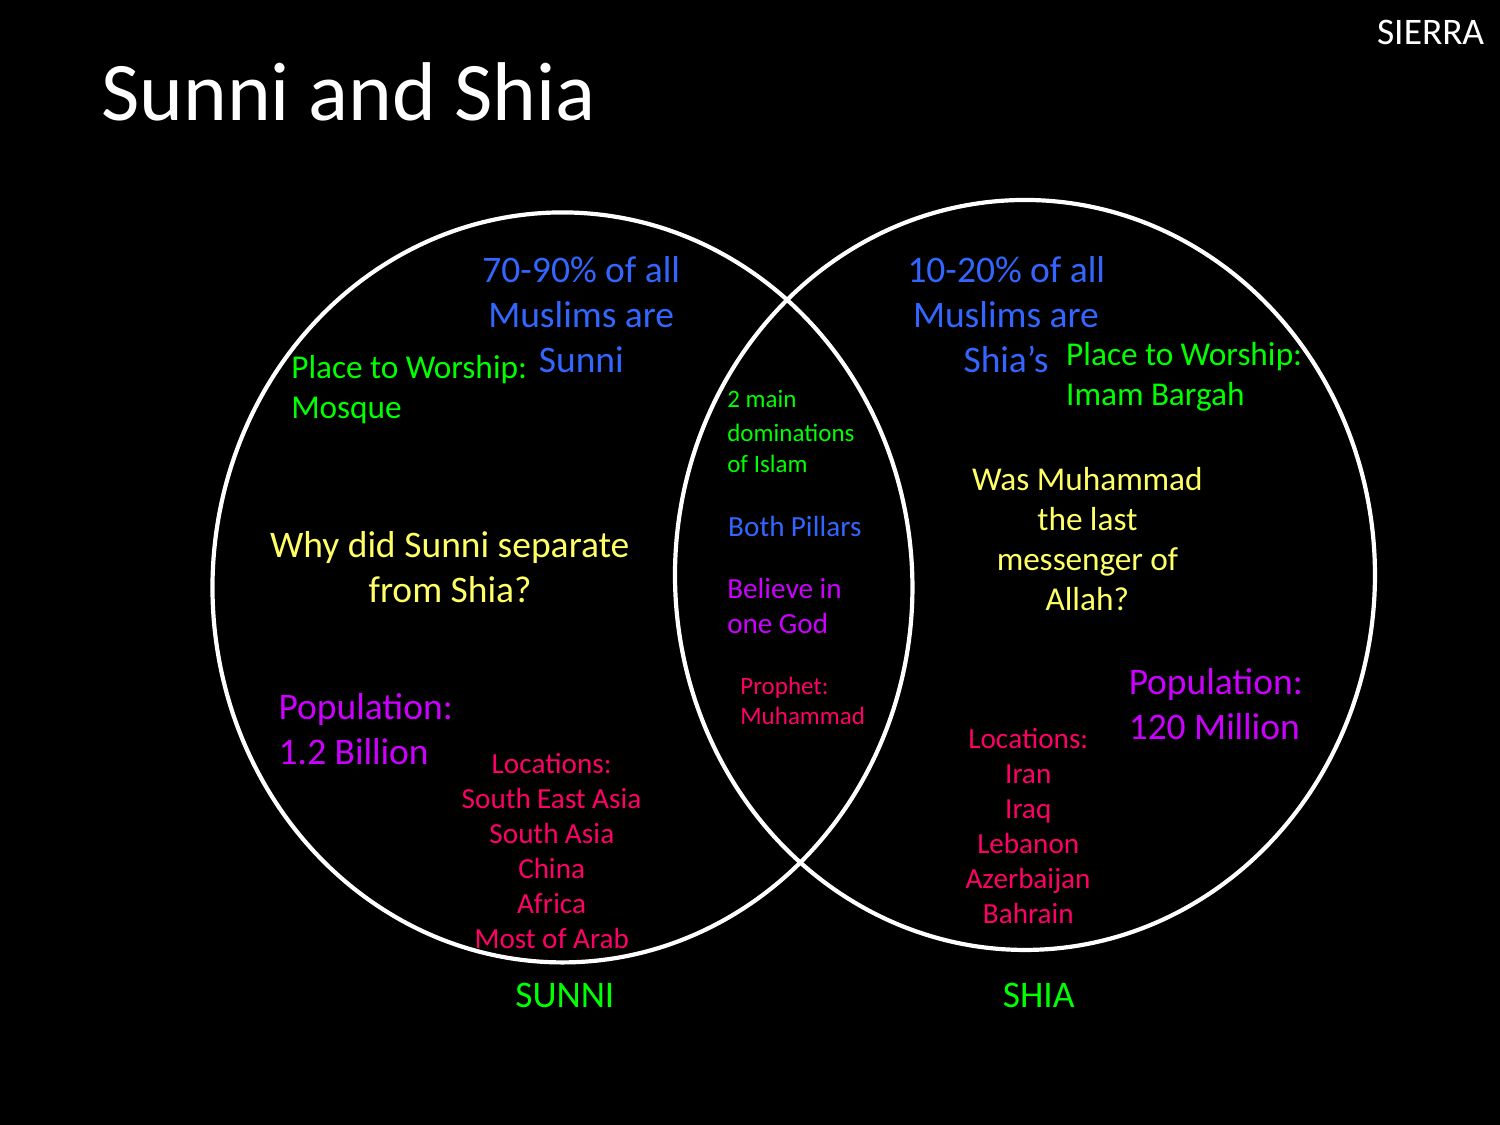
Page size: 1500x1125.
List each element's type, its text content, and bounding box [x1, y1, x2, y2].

text_box [210, 368, 800, 951]
text_box [672, 365, 1378, 953]
text_box 70-90% of all Muslims are Sunni [450, 237, 713, 388]
text_box [727, 240, 862, 374]
text_box 2 main dominations of Islam [712, 374, 896, 485]
text_box Place to Worship: Imam Bargah [1051, 324, 1318, 420]
text_box [299, 210, 693, 337]
text_box Locations: South East Asia South Asia China Africa Most of Arab [446, 737, 657, 962]
text_box Population: 1.2 Billion [263, 674, 468, 780]
text_box [713, 246, 787, 374]
text_box Believe in one God [712, 562, 888, 648]
text_box SHIA [988, 962, 1090, 1023]
title Sunni and Shia [67, 3, 631, 171]
text_box Why did Sunni separate from Shia? [237, 512, 663, 618]
text_box SIERRA [1362, 0, 1500, 60]
text_box Place to Worship: Mosque [276, 337, 543, 432]
text_box [868, 197, 1288, 324]
text_box Locations: Iran Iraq Lebanon Azerbaijan Bahrain [950, 712, 1106, 937]
text_box Population: 120 Million [1113, 649, 1318, 755]
text_box SUNNI [500, 962, 630, 1023]
text_box Was Muhammad the last messenger of Allah? [950, 449, 1225, 625]
text_box Prophet: Muhammad [725, 662, 881, 738]
text_box 10-20% of all Muslims are Shia’s [862, 237, 1150, 388]
text_box Both Pillars [713, 499, 877, 550]
